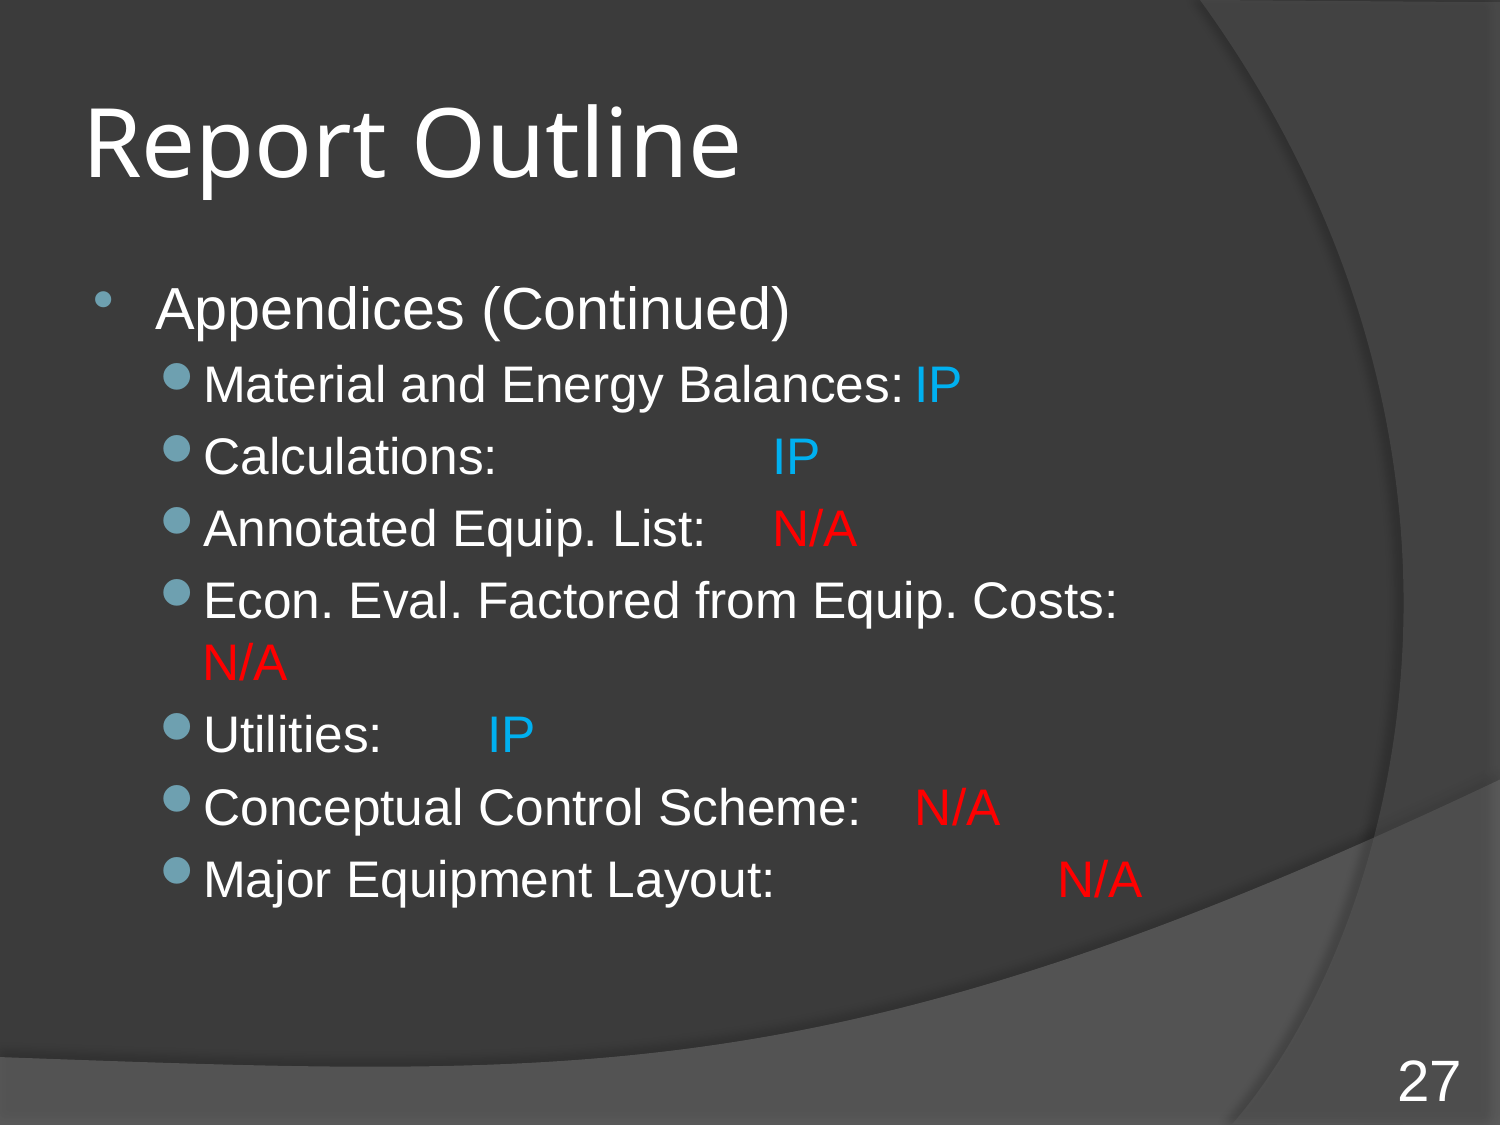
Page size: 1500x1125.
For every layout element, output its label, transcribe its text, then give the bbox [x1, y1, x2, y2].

list Appendices (Continued) Material and Energy Balances: IP Calculations: IP Annotated Equip. List: N/A Econ. Eval. Factored from Equip. Costs: N/A Utilities: IP Conceptual Control Scheme: N/A Major Equipment Layout: N/A [75, 262, 1300, 1005]
slide_number 27 [1337, 1053, 1463, 1114]
title Report Outline [75, 45, 1300, 233]
